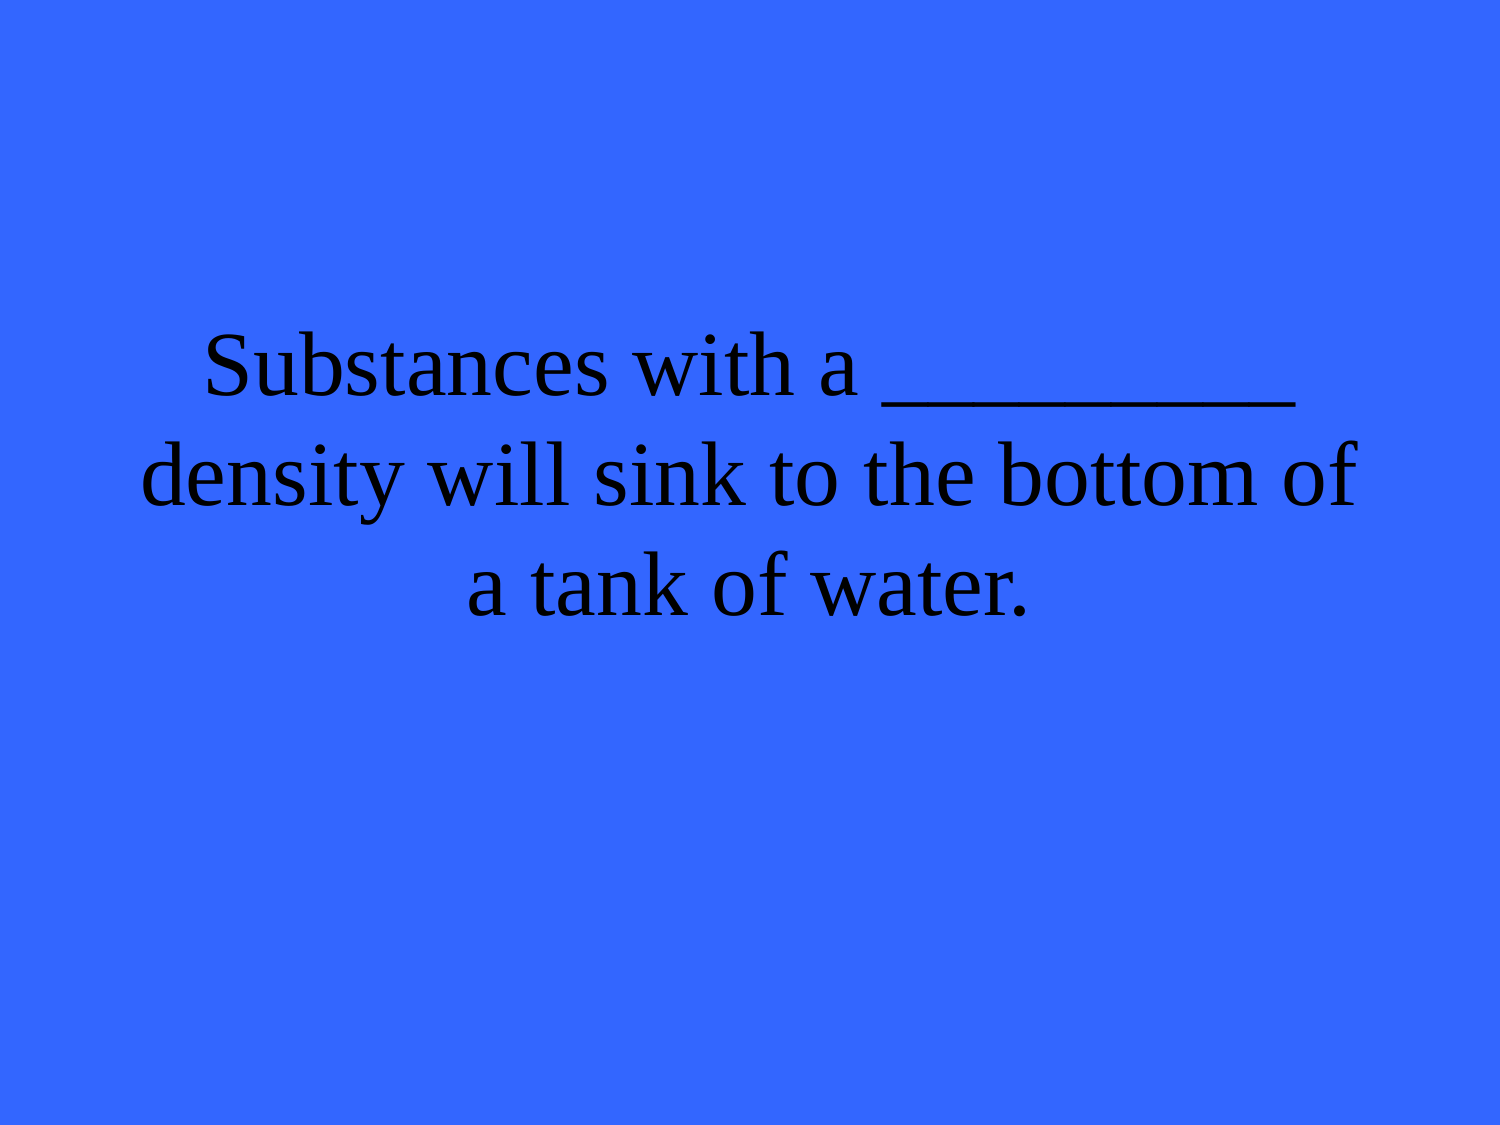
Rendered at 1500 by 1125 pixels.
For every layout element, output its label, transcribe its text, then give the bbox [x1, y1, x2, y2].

title Substances with a _________ density will sink to the bottom of a tank of water. [112, 374, 1388, 563]
